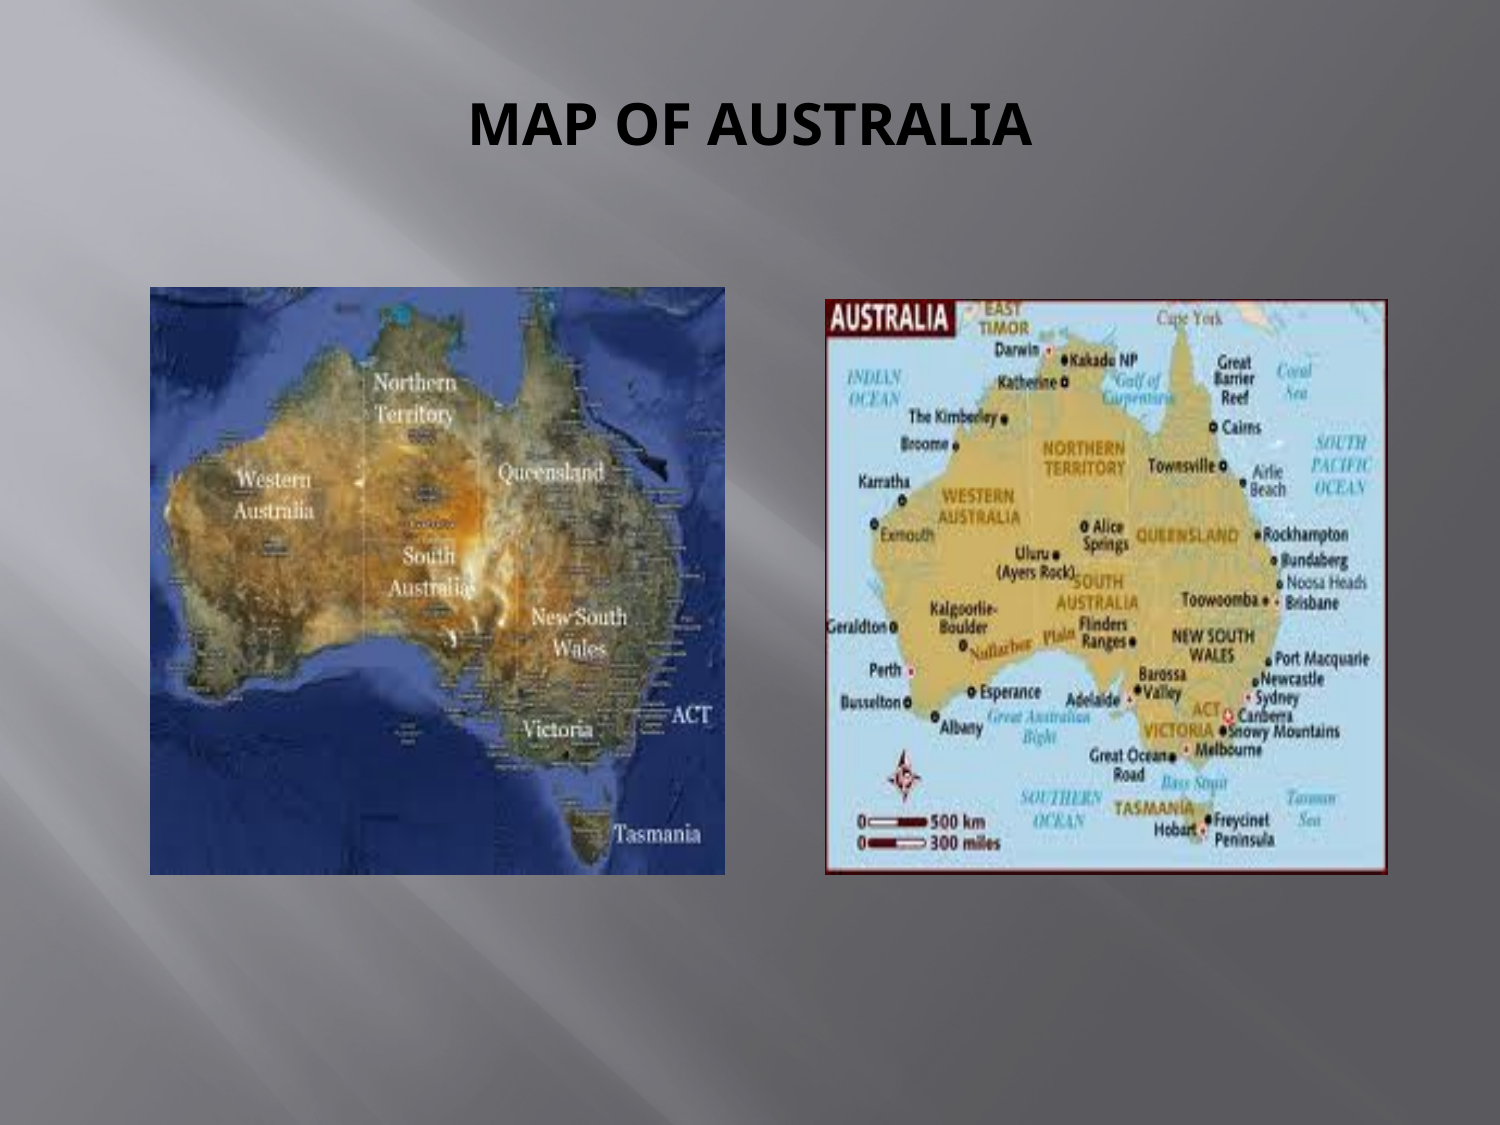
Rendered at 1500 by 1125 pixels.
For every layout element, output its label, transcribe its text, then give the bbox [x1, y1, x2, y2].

title MAP OF AUSTRALIA [75, 45, 1425, 200]
picture [824, 299, 1388, 876]
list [149, 287, 726, 876]
